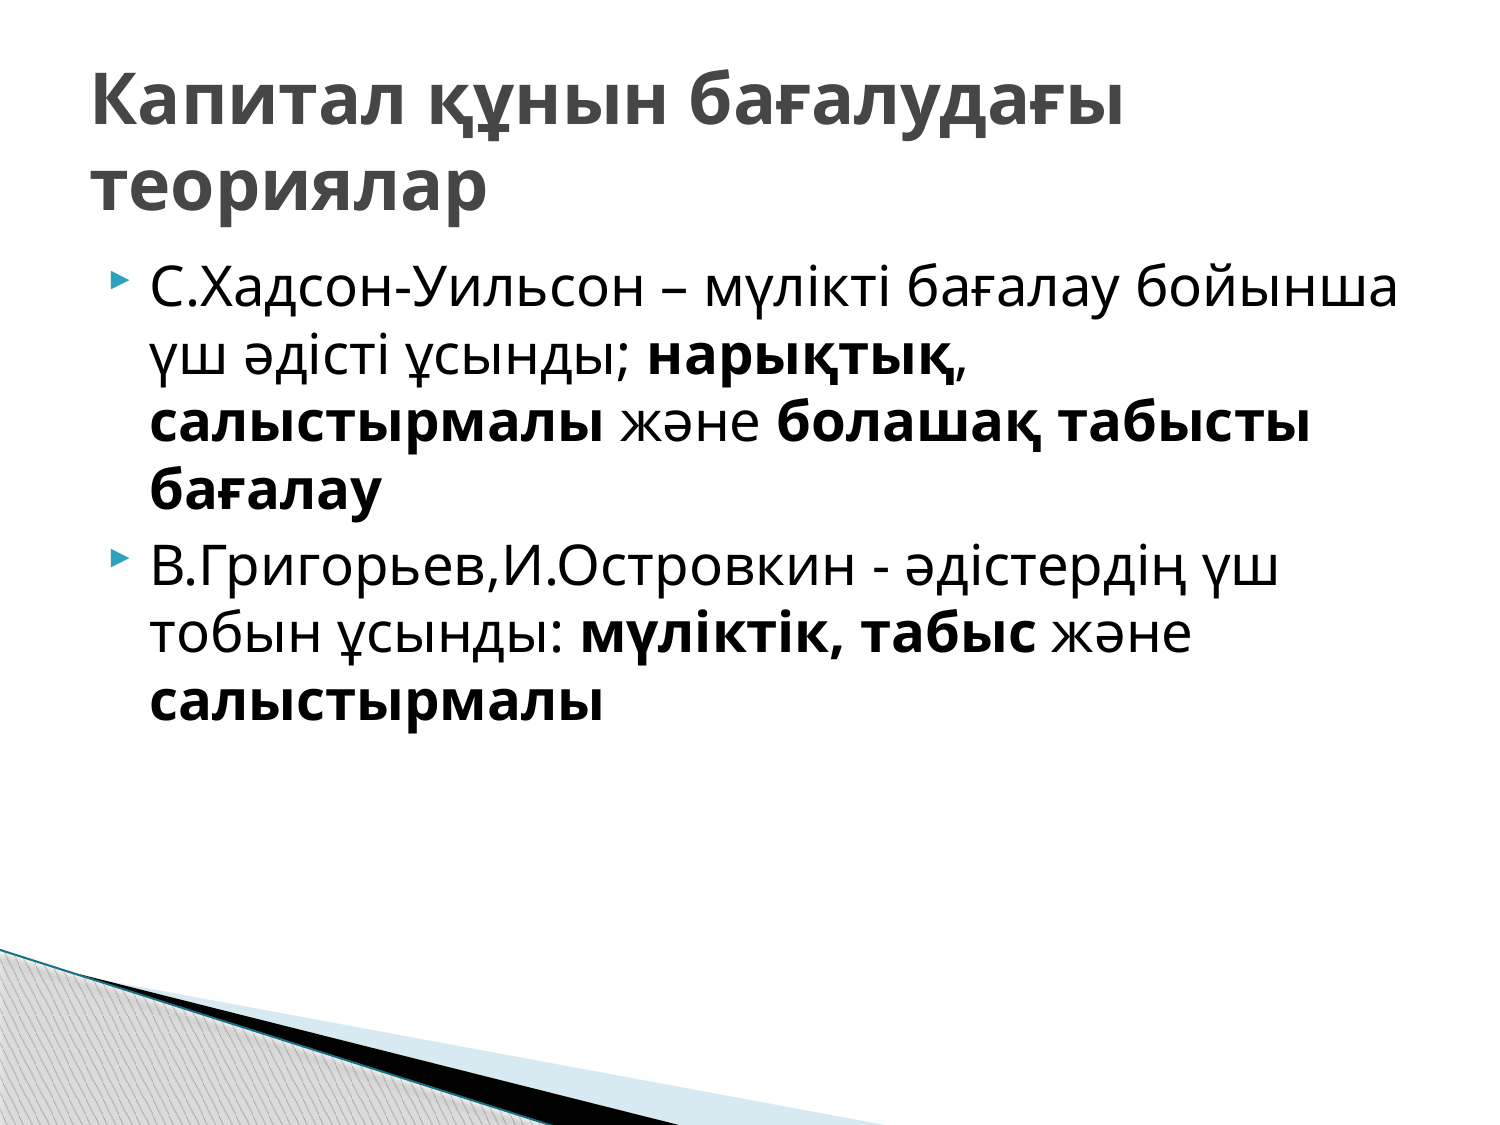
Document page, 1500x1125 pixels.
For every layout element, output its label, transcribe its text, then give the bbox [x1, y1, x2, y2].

list С.Хадсон-Уильсон – мүлікті бағалау бойынша үш әдісті ұсынды; нарықтық, салыстырмалы және болашақ табысты бағалау В.Григорьев,И.Островкин - әдістердің үш тобын ұсынды: мүліктік, табыс және салыстырмалы [75, 243, 1425, 986]
title Капитал құнын бағалудағы теориялар [75, 45, 1425, 233]
